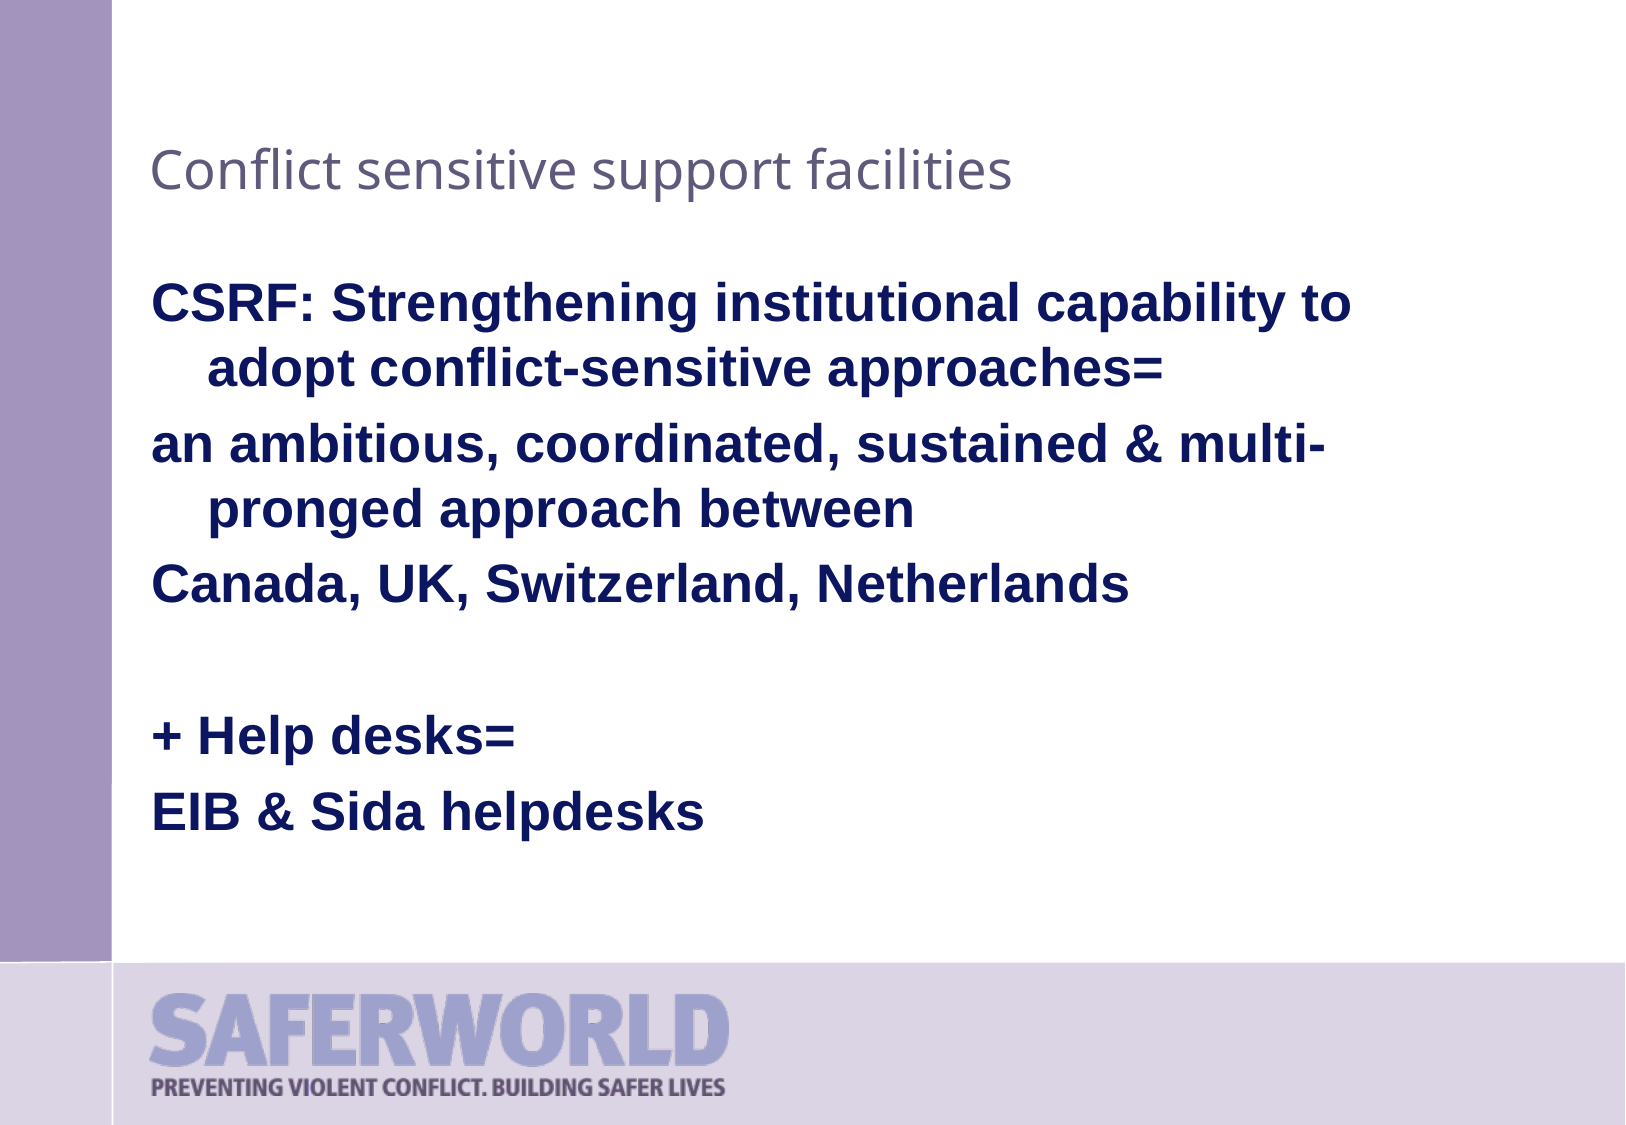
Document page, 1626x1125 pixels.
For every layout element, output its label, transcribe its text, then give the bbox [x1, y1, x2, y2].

picture [149, 993, 729, 1096]
title Conflict sensitive support facilities [149, 62, 1369, 200]
list CSRF: Strengthening institutional capability to adopt conflict-sensitive approaches= an ambitious, coordinated, sustained & multi-pronged approach between Canada, UK, Switzerland, Netherlands + Help desks= EIB & Sida helpdesks [151, 267, 1370, 942]
